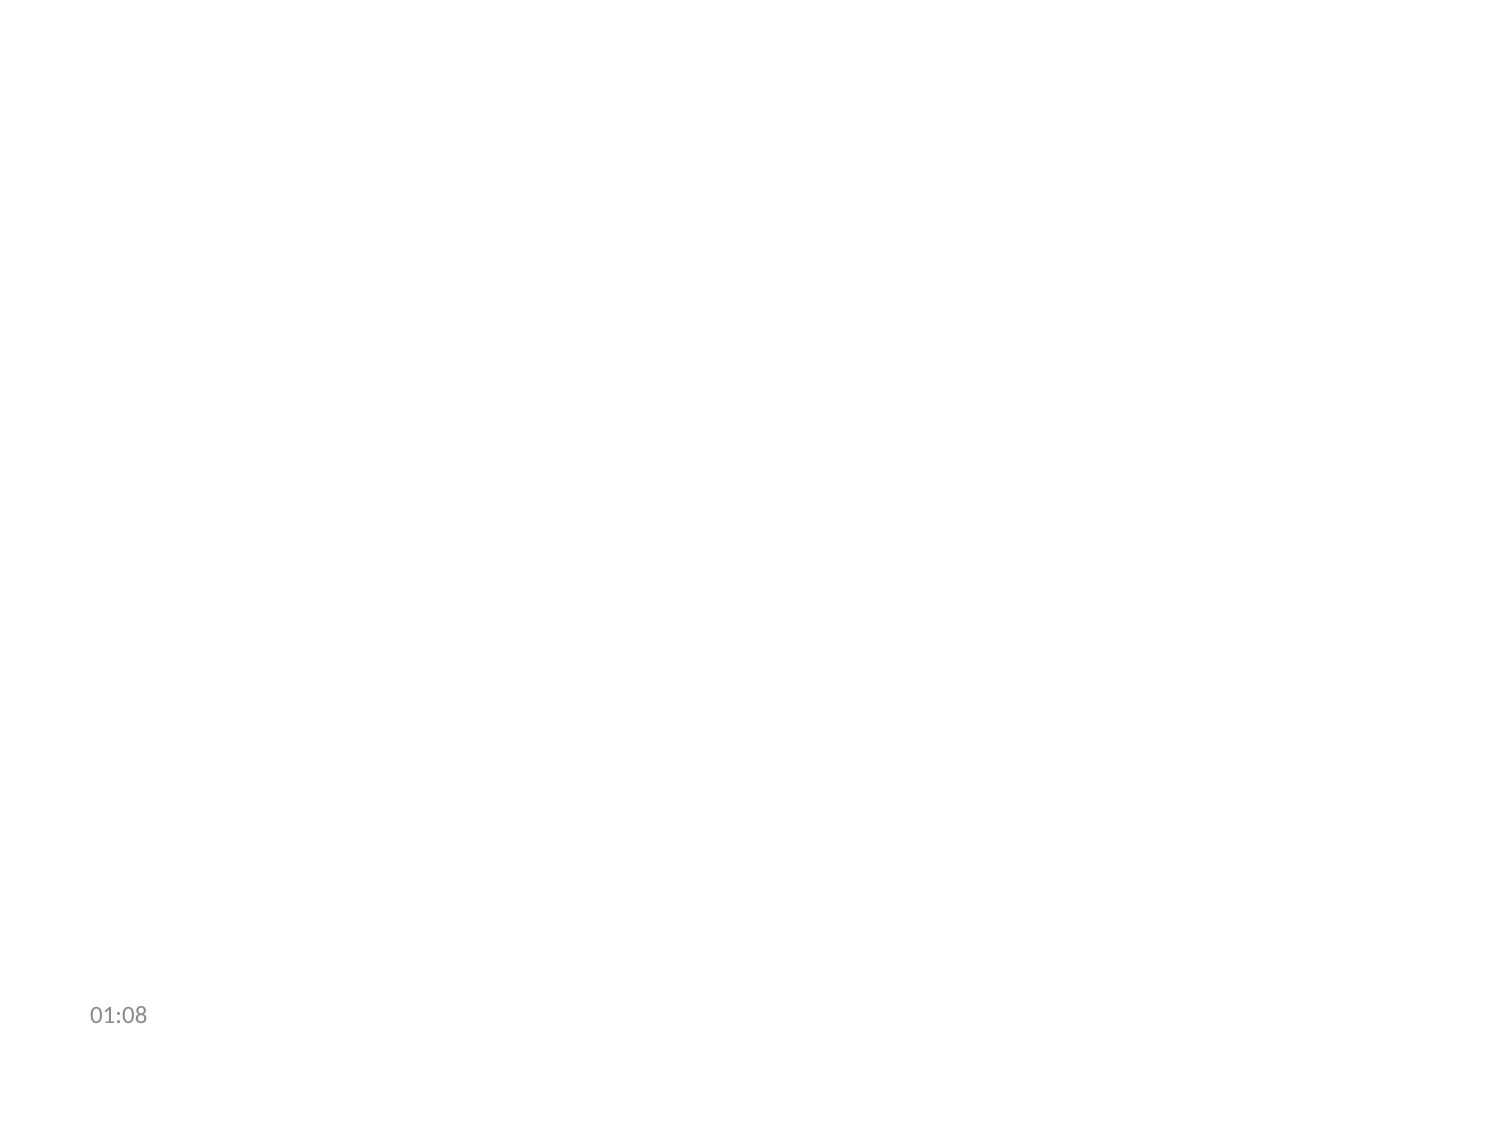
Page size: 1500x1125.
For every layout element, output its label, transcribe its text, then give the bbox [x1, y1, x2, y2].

text_box 15:35 [75, 983, 425, 1044]
